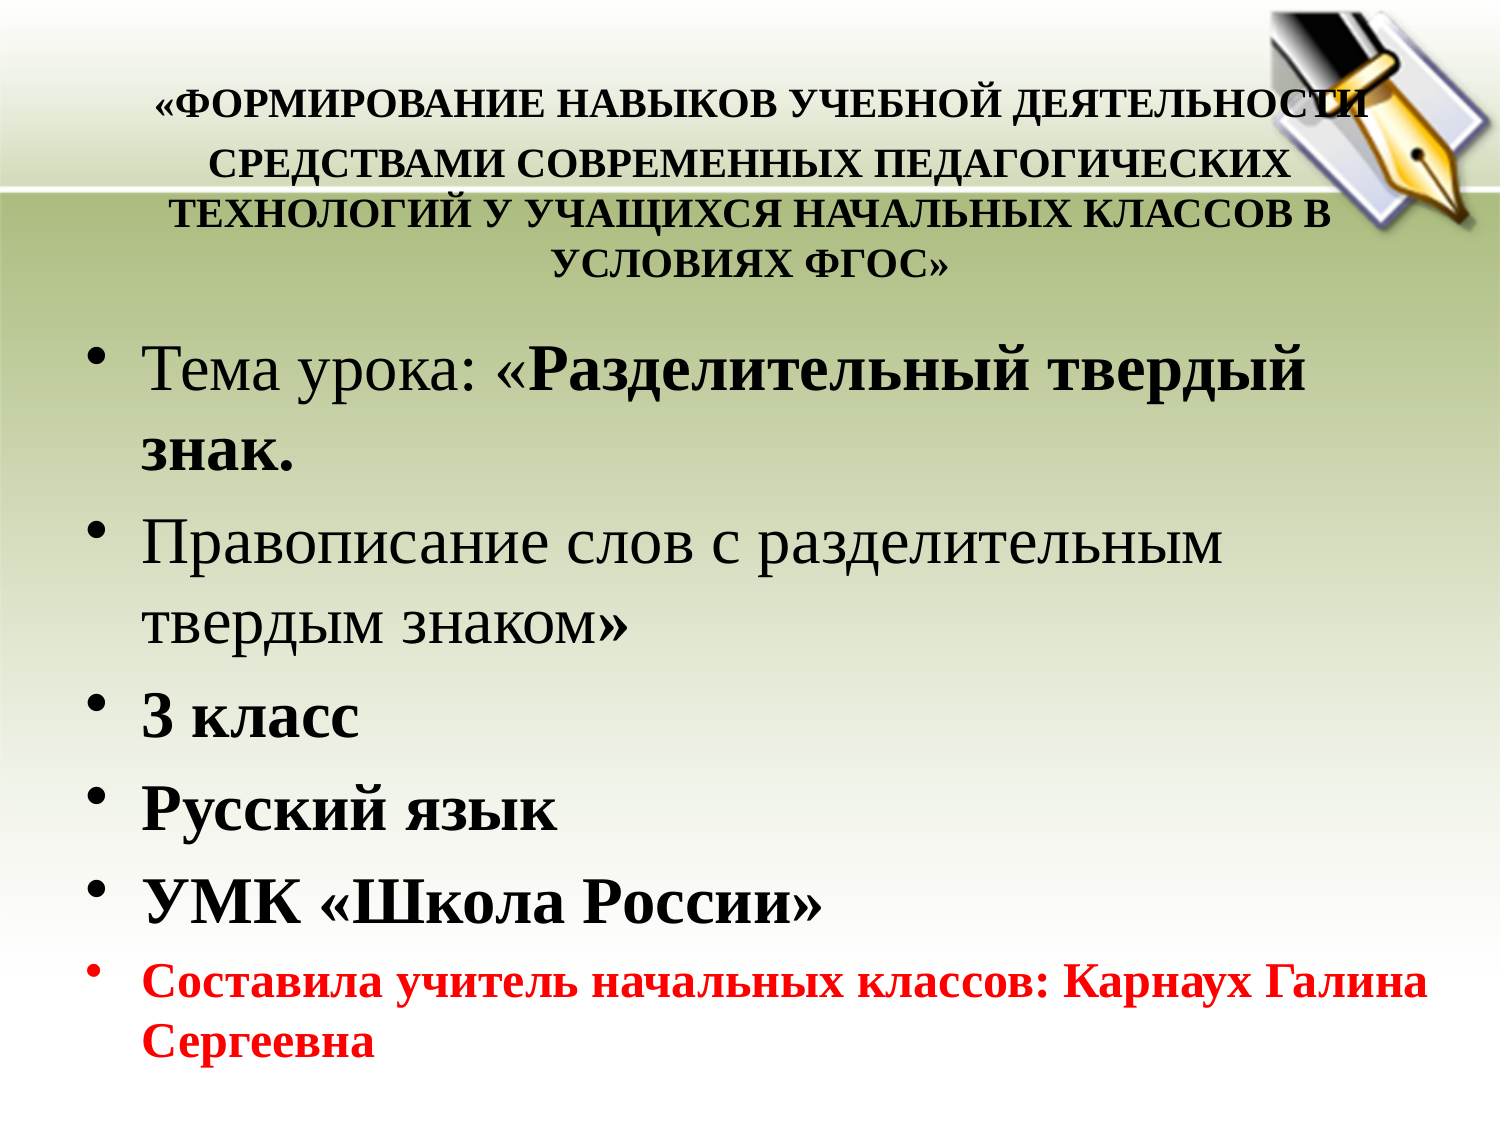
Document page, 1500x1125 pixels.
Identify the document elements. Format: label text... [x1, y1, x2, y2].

picture [0, 0, 1500, 1125]
title «ФОРМИРОВАНИЕ НАВЫКОВ УЧЕБНОЙ ДЕЯТЕЛЬНОСТИ СРЕДСТВАМИ СОВРЕМЕННЫХ ПЕДАГОГИЧЕСКИХ ТЕХНОЛОГИЙ У УЧАЩИХСЯ НАЧАЛЬНЫХ КЛАССОВ В УСЛОВИЯХ ФГОС» [74, 116, 1426, 305]
list Тема урока: «Разделительный твердый знак. Правописание слов с разделительным твердым знаком» 3 класс Русский язык УМК «Школа России» Составила учитель начальных классов: Карнаух Галина Сергеевна [70, 316, 1449, 959]
